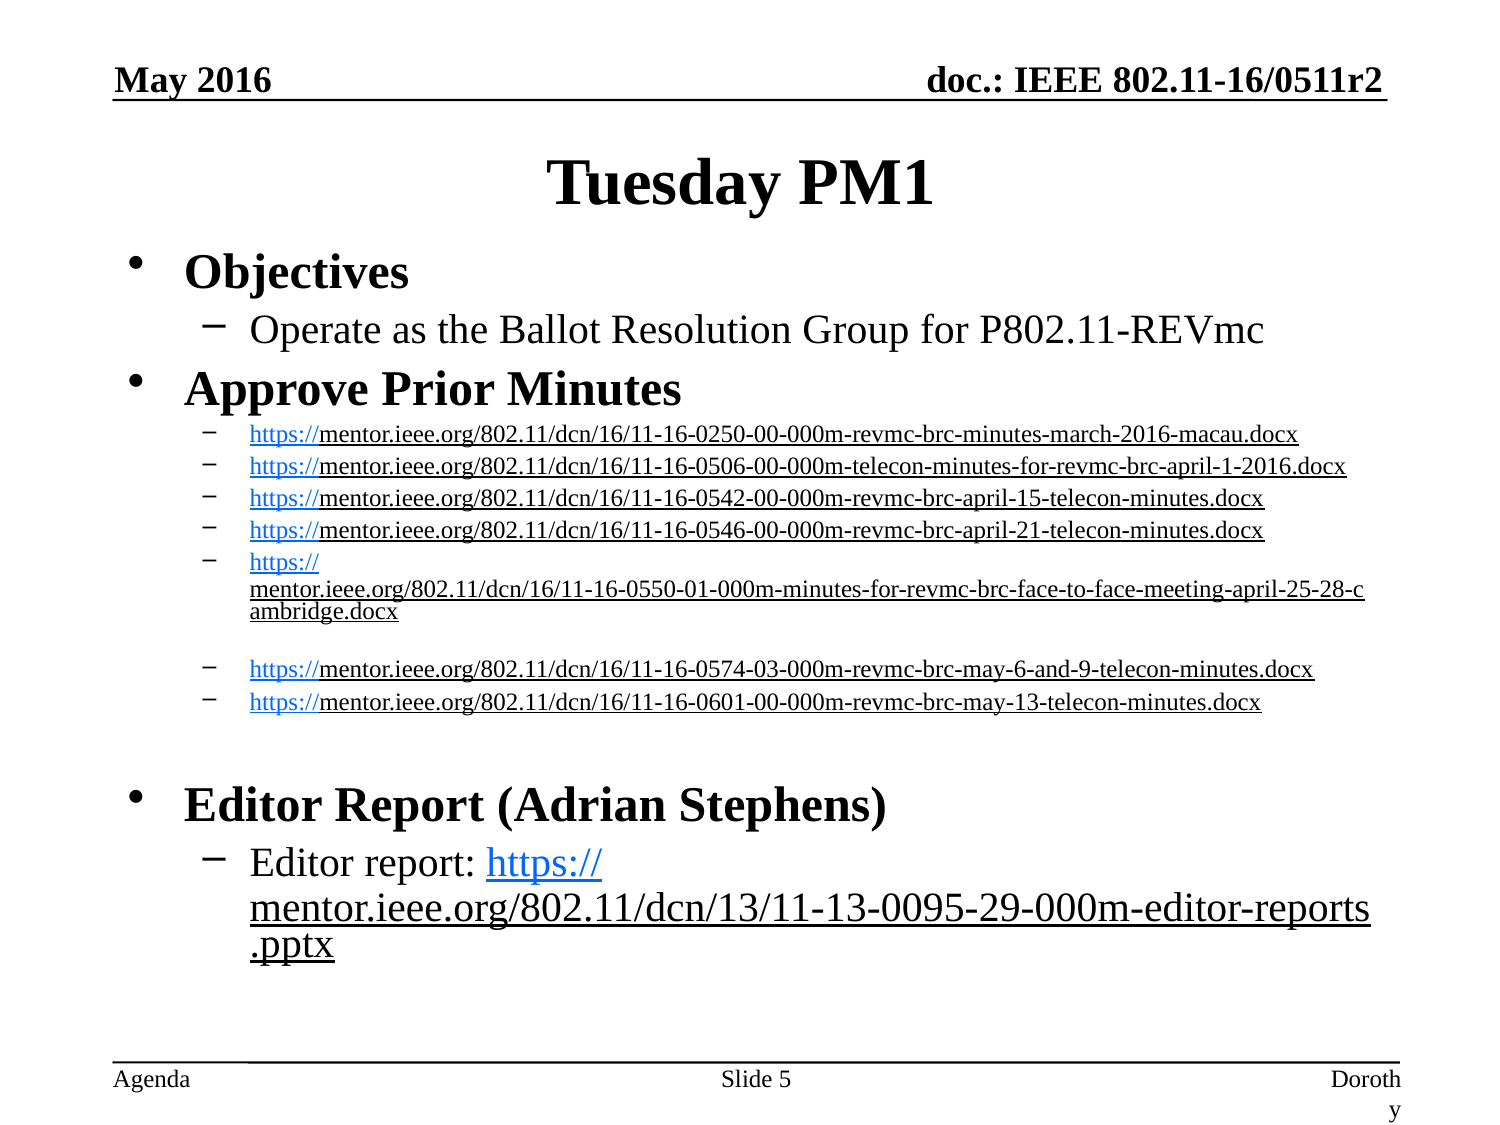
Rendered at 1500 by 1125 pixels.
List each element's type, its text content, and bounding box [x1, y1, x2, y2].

footer Dorothy Stanley, HP Enterprise [1325, 1062, 1402, 1093]
list Objectives Operate as the Ballot Resolution Group for P802.11-REVmc Approve Prior Minutes https://mentor.ieee.org/802.11/dcn/16/11-16-0250-00-000m-revmc-brc-minutes-march-2016-macau.docx https://mentor.ieee.org/802.11/dcn/16/11-16-0506-00-000m-telecon-minutes-for-revmc-brc-april-1-2016.docx https://mentor.ieee.org/802.11/dcn/16/11-16-0542-00-000m-revmc-brc-april-15-telecon-minutes.docx https://mentor.ieee.org/802.11/dcn/16/11-16-0546-00-000m-revmc-brc-april-21-telecon-minutes.docx https://mentor.ieee.org/802.11/dcn/16/11-16-0550-01-000m-minutes-for-revmc-brc-face-to-face-meeting-april-25-28-cambridge.docx https://mentor.ieee.org/802.11/dcn/16/11-16-0574-03-000m-revmc-brc-may-6-and-9-telecon-minutes.docx https://mentor.ieee.org/802.11/dcn/16/11-16-0601-00-000m-revmc-brc-may-13-telecon-minutes.docx Editor Report (Adrian Stephens) Editor report: https://mentor.ieee.org/802.11/dcn/13/11-13-0095-29-000m-editor-reports.pptx [112, 237, 1388, 1075]
title Tuesday PM1 [112, 112, 1388, 237]
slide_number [114, 54, 425, 100]
slide_number Slide 5 [712, 1075, 800, 1093]
